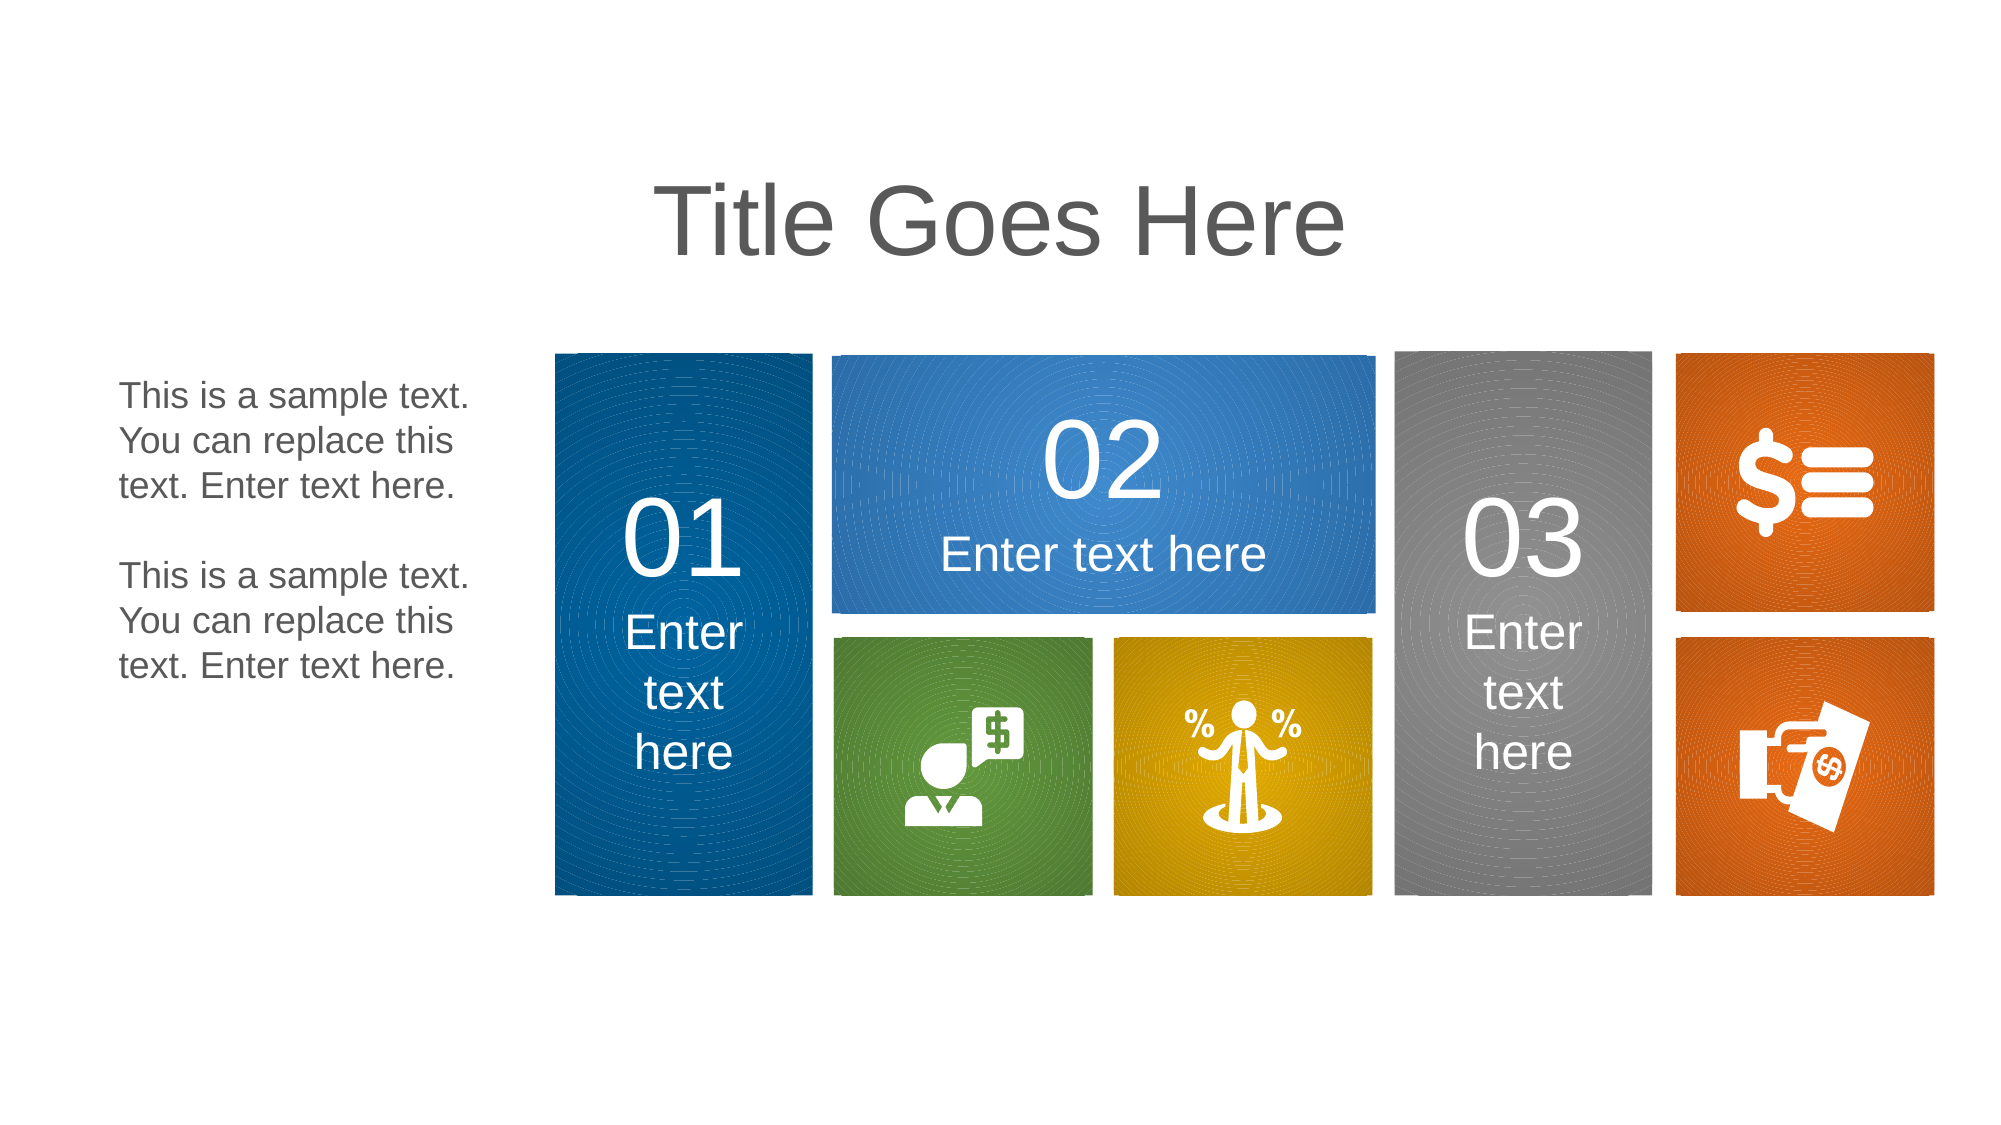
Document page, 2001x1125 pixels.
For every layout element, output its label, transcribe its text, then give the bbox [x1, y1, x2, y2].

text_box [1675, 353, 1935, 612]
text_box [1675, 637, 1935, 896]
text_box 01 Enter text here [585, 456, 783, 787]
text_box [1191, 709, 1208, 738]
text_box 02 Enter text here [918, 378, 1290, 589]
text_box [1739, 701, 1870, 833]
text_box [1113, 637, 1373, 896]
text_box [905, 707, 1024, 827]
text_box [1198, 700, 1287, 834]
text_box [1801, 472, 1874, 493]
text_box 03 Enter text here [1425, 456, 1622, 787]
text_box [833, 637, 1094, 896]
text_box [831, 355, 1377, 614]
text_box [1736, 427, 1796, 537]
text_box [1801, 447, 1874, 468]
text_box Title Goes Here [100, 147, 1901, 283]
text_box [1801, 497, 1874, 518]
text_box [554, 353, 814, 896]
text_box This is a sample text. You can replace this text. Enter text here. This is a sample text. You can replace this text. Enter text here. [103, 363, 537, 694]
text_box [1394, 350, 1653, 896]
text_box [1288, 723, 1302, 738]
text_box [1184, 709, 1198, 724]
text_box [1278, 709, 1295, 738]
